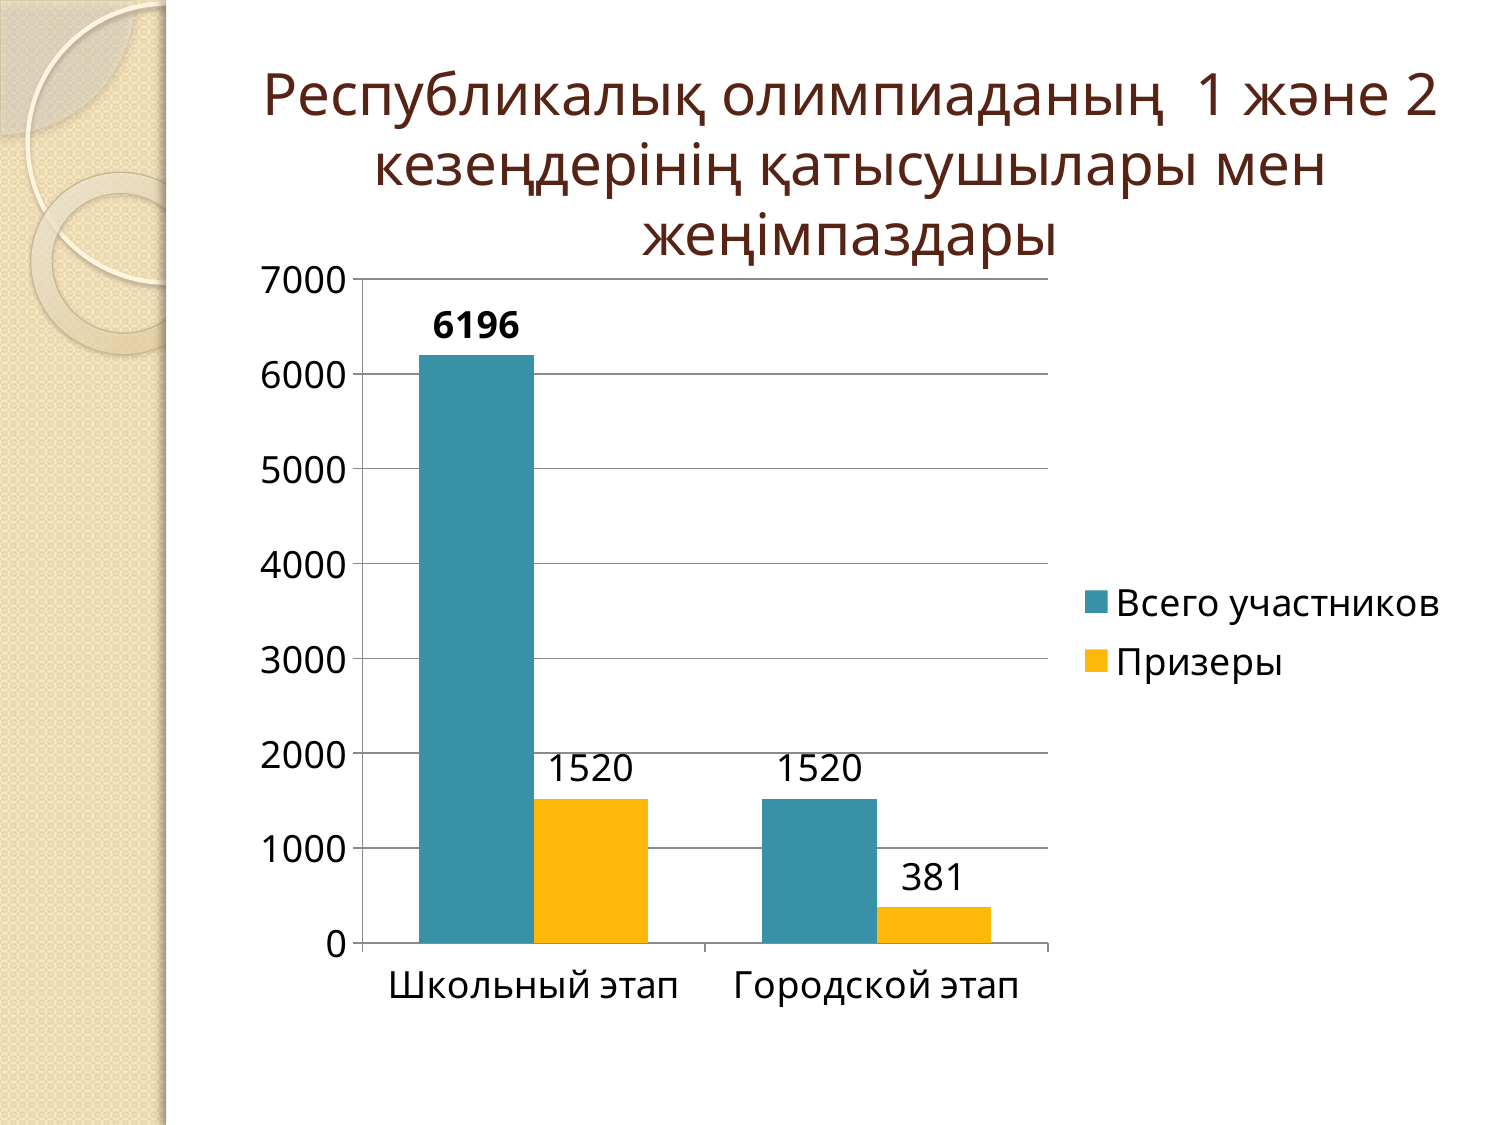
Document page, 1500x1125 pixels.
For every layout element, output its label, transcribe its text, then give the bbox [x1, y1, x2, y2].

title Республикалық олимпиаданың 1 және 2 кезеңдерінің қатысушылары мен жеңімпаздары [235, 45, 1466, 236]
chart [235, 237, 1466, 1026]
